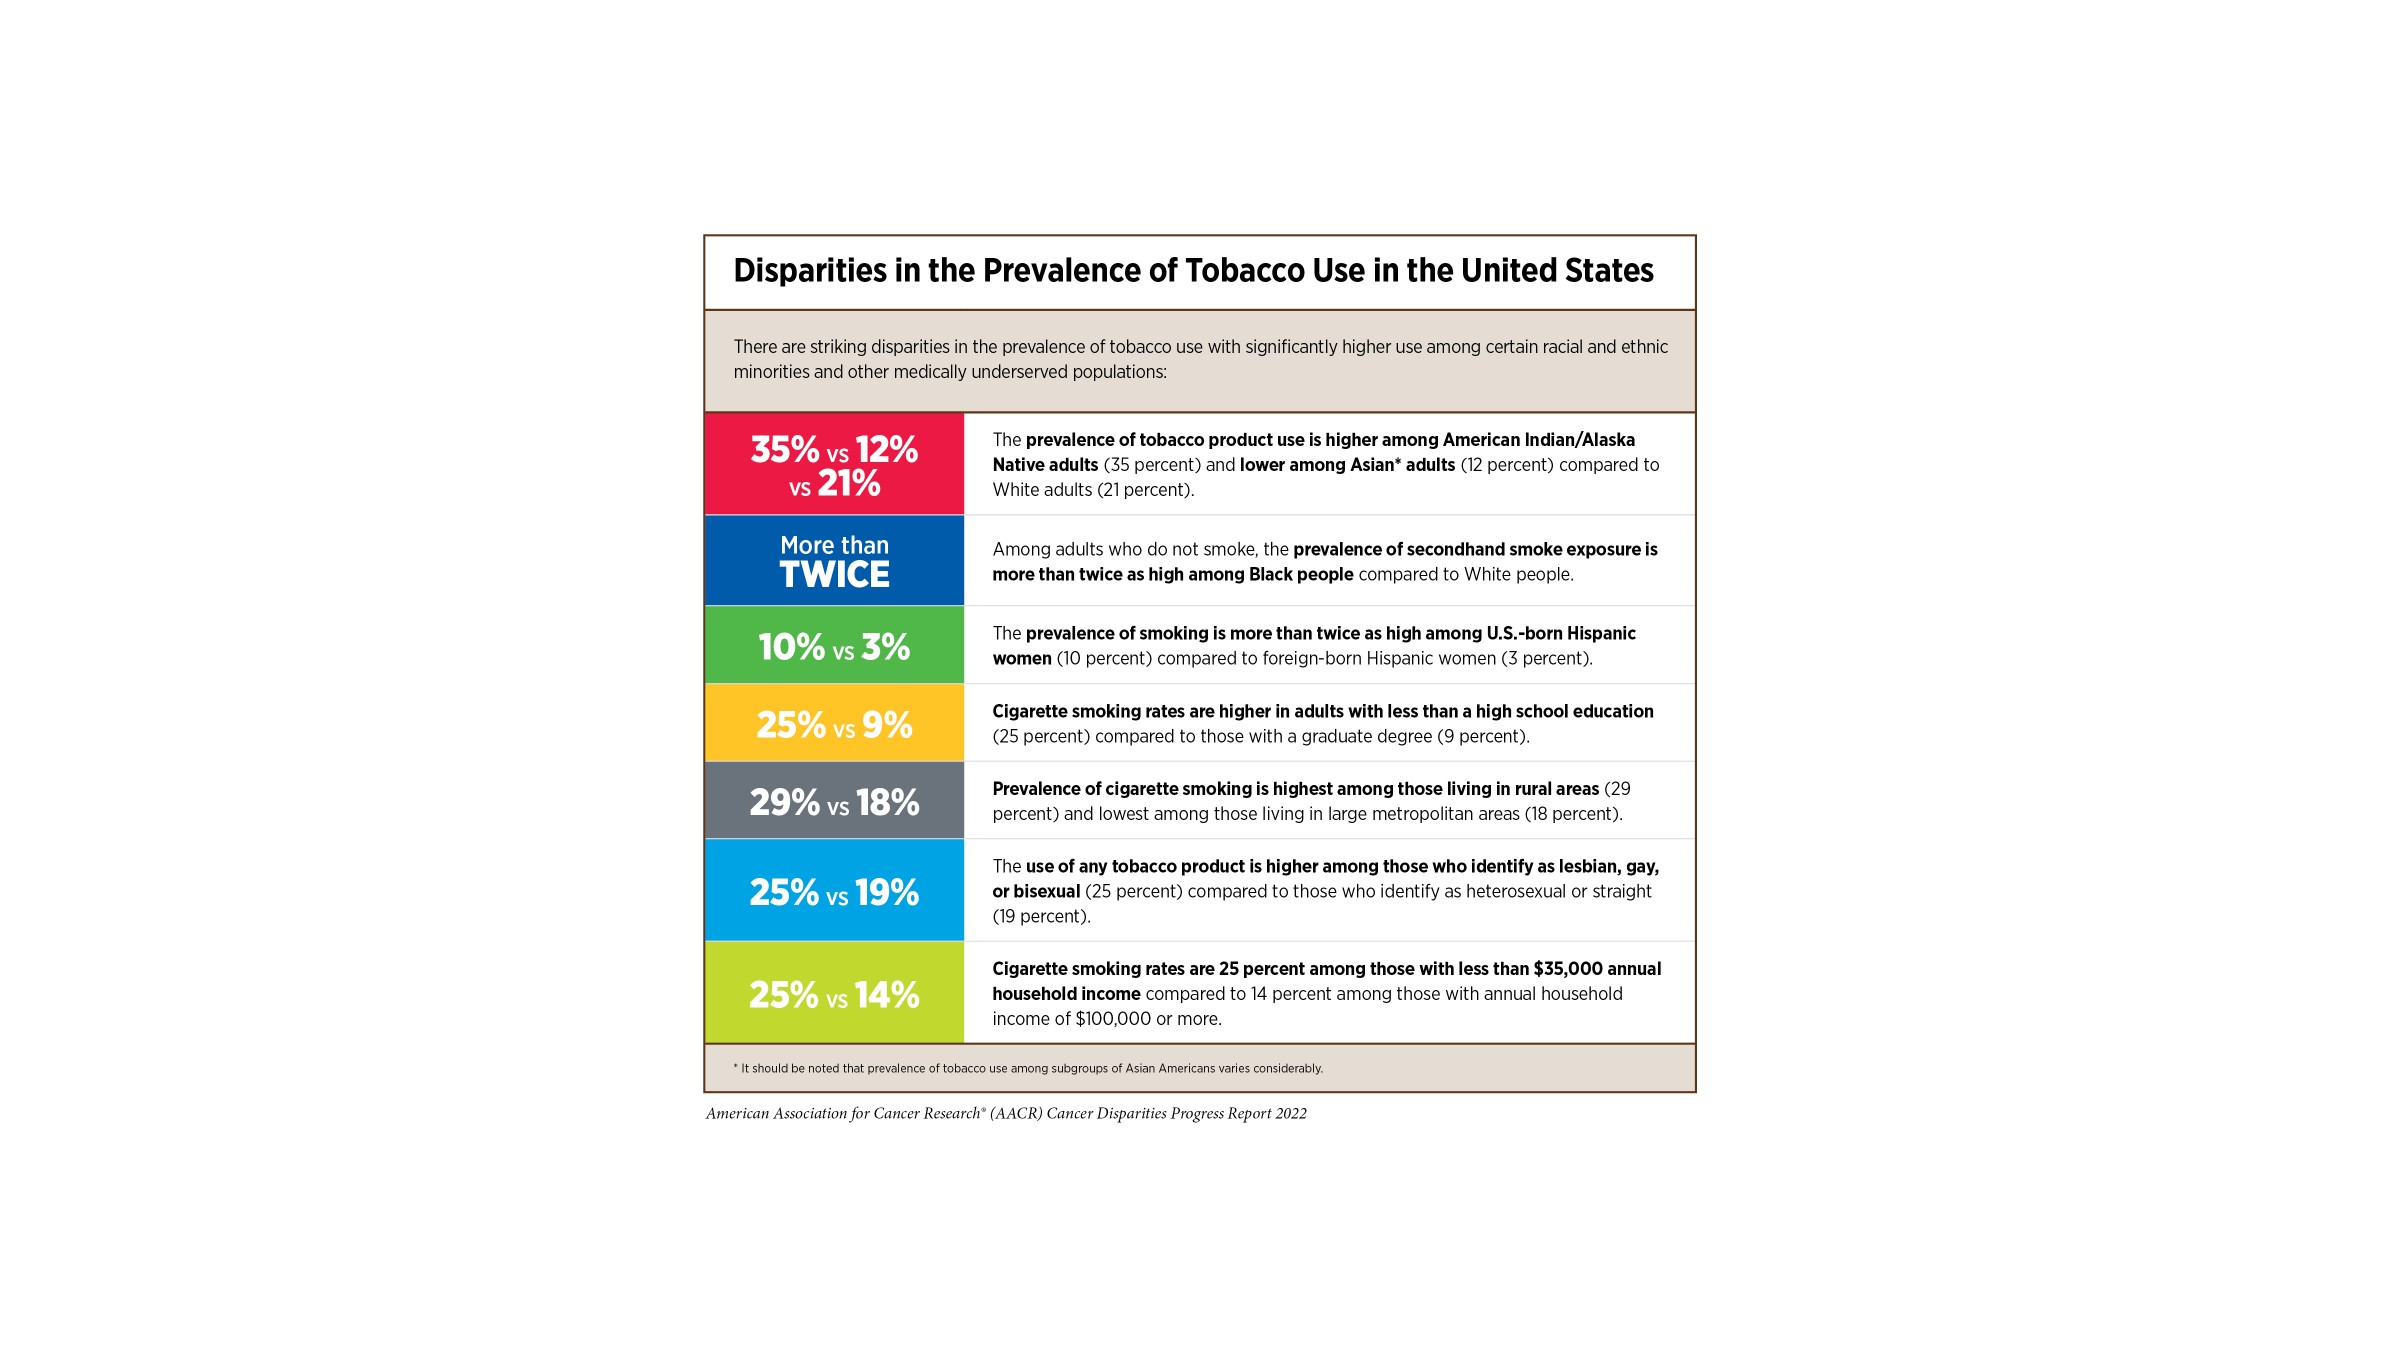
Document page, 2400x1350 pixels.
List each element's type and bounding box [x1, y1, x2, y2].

picture [684, 215, 1716, 1135]
